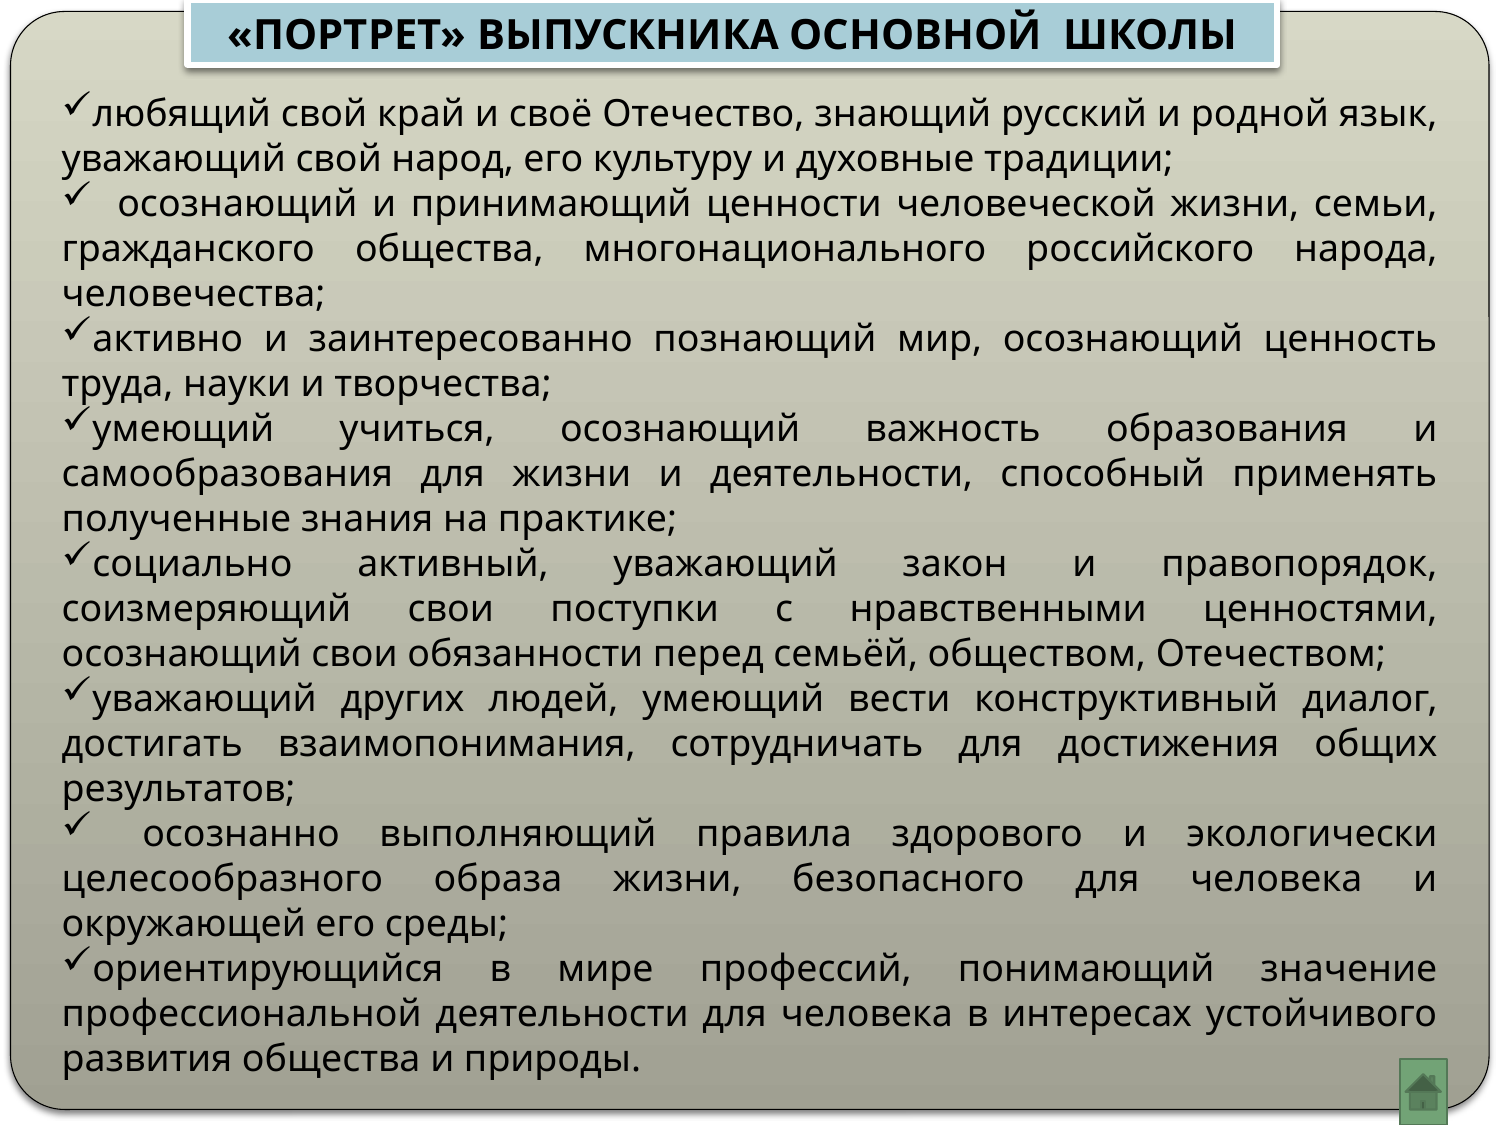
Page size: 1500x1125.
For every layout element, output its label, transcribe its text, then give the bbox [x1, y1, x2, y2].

text_box «ПОРТРЕТ» ВЫПУСКНИКА ОСНОВНОЙ ШКОЛЫ [184, 0, 1280, 68]
text_box [1399, 1058, 1448, 1125]
text_box любящий свой край и своё Отечество, знающий русский и родной язык, уважающий свой народ, его культуру и духовные традиции; осознающий и принимающий ценности человеческой жизни, семьи, гражданского общества, многонационального российского народа, человечества; активно и заинтересованно познающий мир, осознающий ценность труда, науки и творчества; умеющий учиться, осознающий важность образования и самообразования для жизни и деятельности, способный применять полученные знания на практике; социально активный, уважающий закон и правопорядок, соизмеряющий свои поступки с нравственными ценностями, осознающий свои обязанности перед семьёй, обществом, Отечеством; уважающий других людей, умеющий вести конструктивный диалог, достигать взаимопонимания, сотрудничать для достижения общих результатов; осознанно выполняющий правила здорового и экологически целесообразного образа жизни, безопасного для человека и окружающей его среды; ориентирующийся в мире профессий, понимающий значение профессиональной деятельности для человека в интересах устойчивого развития общества и природы. [46, 81, 1454, 1125]
